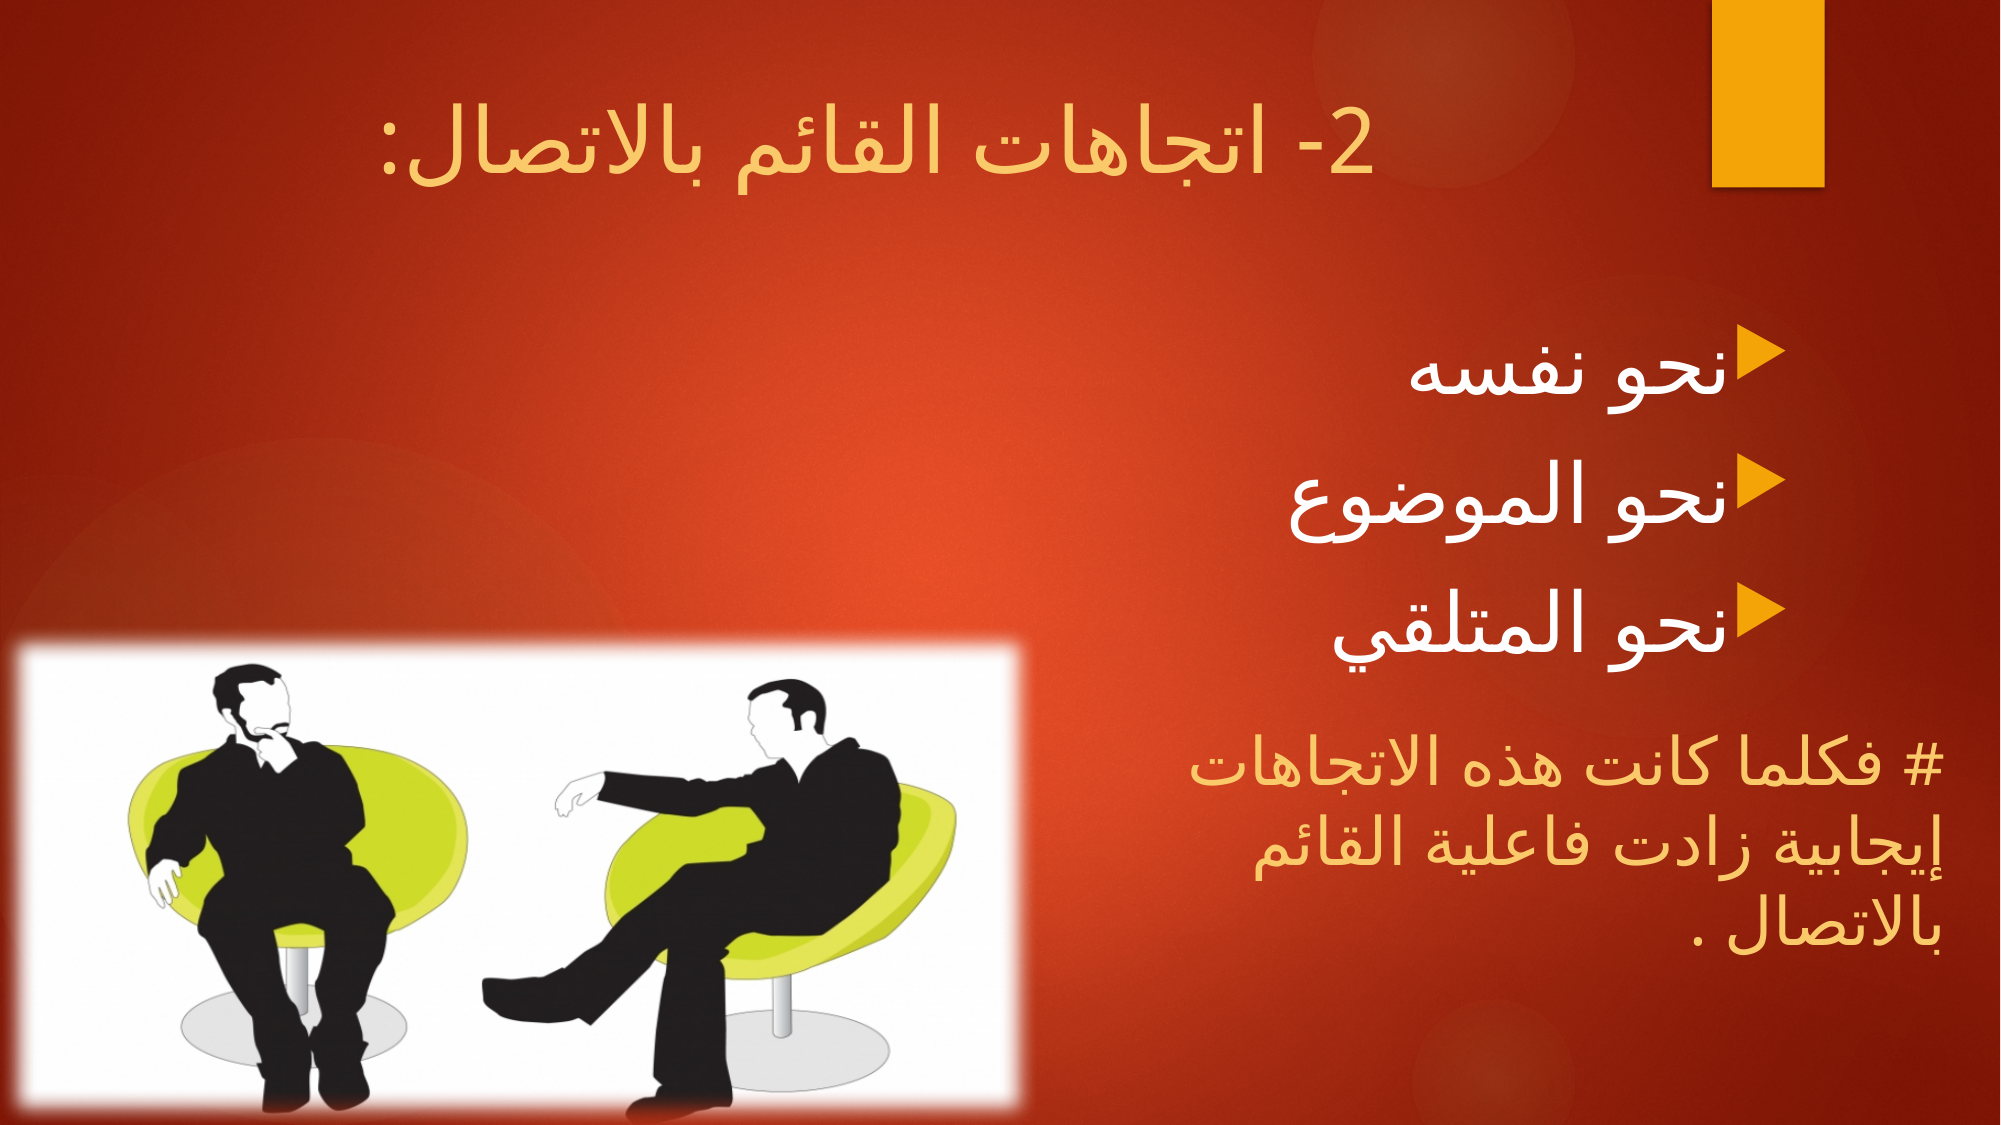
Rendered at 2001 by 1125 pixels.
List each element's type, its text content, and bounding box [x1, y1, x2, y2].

text_box # فكلما كانت هذه الاتجاهات إيجابية زادت فاعلية القائم بالاتصال . [1059, 711, 1962, 1065]
picture [0, 626, 1038, 1125]
list نحو نفسه نحو الموضوع نحو المتلقي [340, 303, 1809, 992]
title 2- اتجاهات القائم بالاتصال: [106, 74, 1649, 304]
